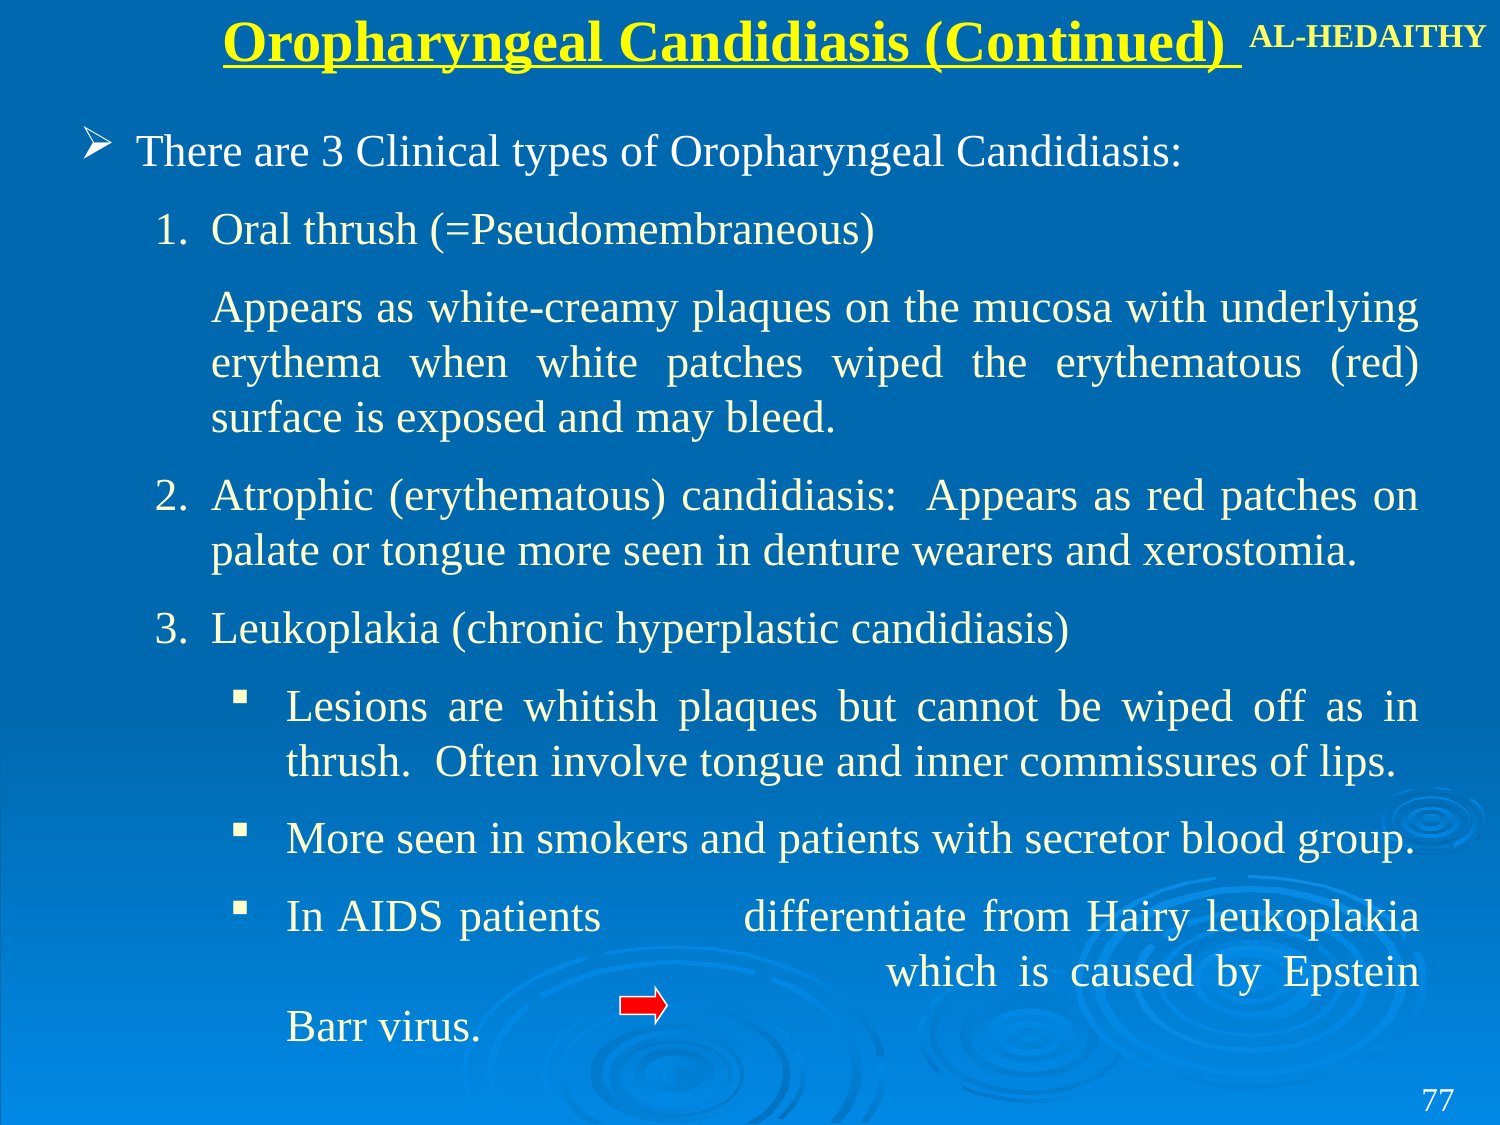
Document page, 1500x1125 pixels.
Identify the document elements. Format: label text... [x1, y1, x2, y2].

text_box Oropharyngeal Candidiasis (Continued) [194, 0, 1270, 81]
text_box 77 [1370, 1070, 1500, 1125]
text_box [620, 987, 668, 1024]
text_box AL-HEDAITHY [1234, 7, 1500, 62]
text_box [135, 830, 1282, 891]
text_box There are 3 Clinical types of Oropharyngeal Candidiasis: Oral thrush (=Pseudomembraneous) Appears as white-creamy plaques on the mucosa with underlying erythema when white patches wiped the erythematous (red) surface is exposed and may bleed. Atrophic (erythematous) candidiasis: Appears as red patches on palate or tongue more seen in denture wearers and xerostomia. Leukoplakia (chronic hyperplastic candidiasis) Lesions are whitish plaques but cannot be wiped off as in thrush. Often involve tongue and inner commissures of lips. More seen in smokers and patients with secretor blood group. In AIDS patients differentiate from Hairy leukoplakia which is caused by Epstein Barr virus. [64, 113, 1436, 1059]
